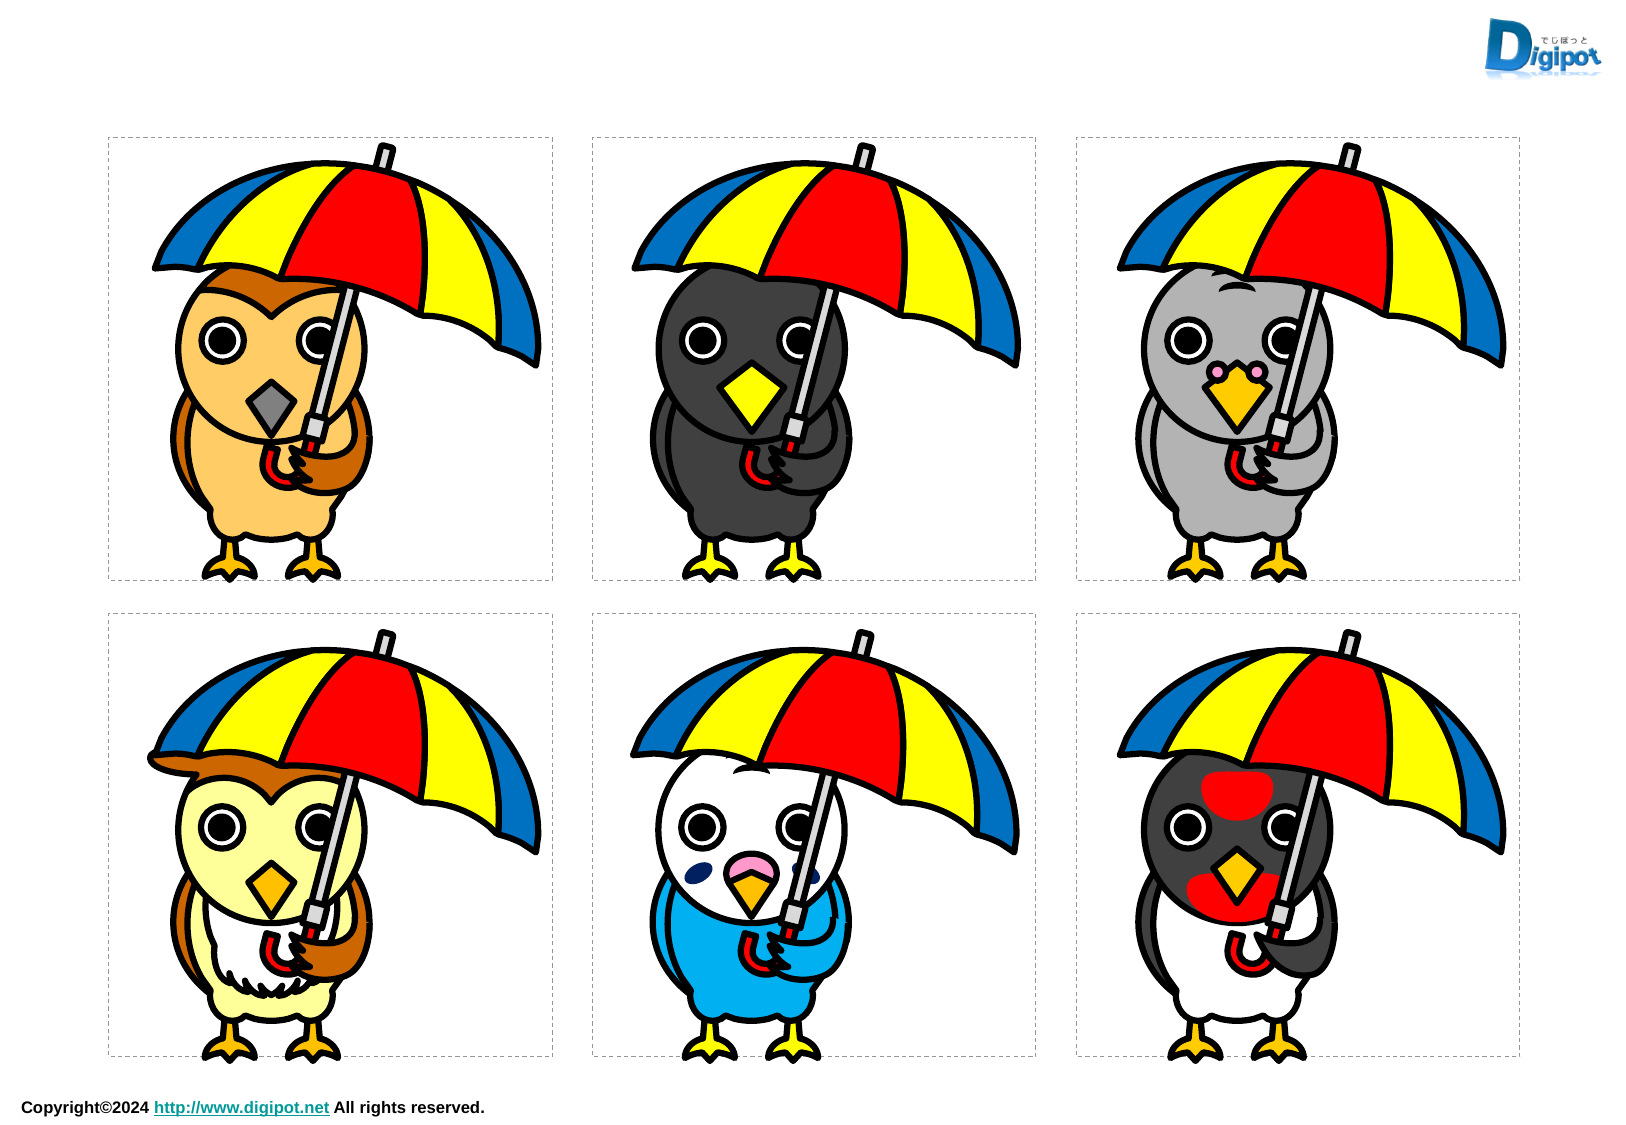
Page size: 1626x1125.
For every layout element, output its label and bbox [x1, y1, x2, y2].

text_box [1112, 627, 1507, 1062]
text_box [1112, 141, 1507, 581]
text_box [147, 627, 542, 1062]
text_box [627, 141, 1022, 581]
text_box [147, 141, 542, 581]
text_box [626, 627, 1020, 1062]
picture [1485, 18, 1602, 82]
